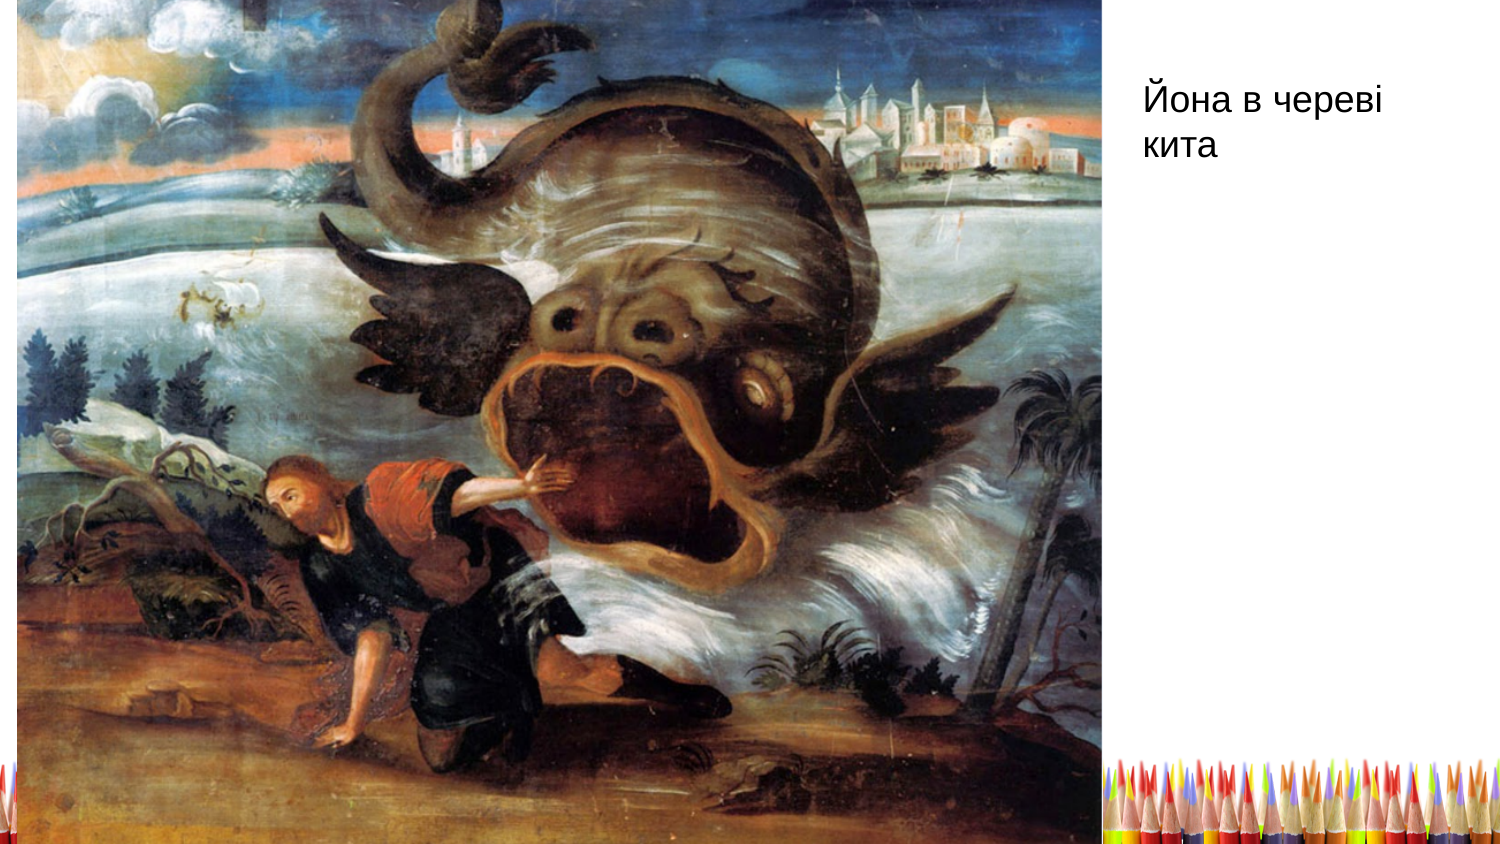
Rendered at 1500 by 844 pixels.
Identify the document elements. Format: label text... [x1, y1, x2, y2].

picture [0, 0, 1500, 844]
text_box Йона в череві кита [1128, 67, 1424, 173]
